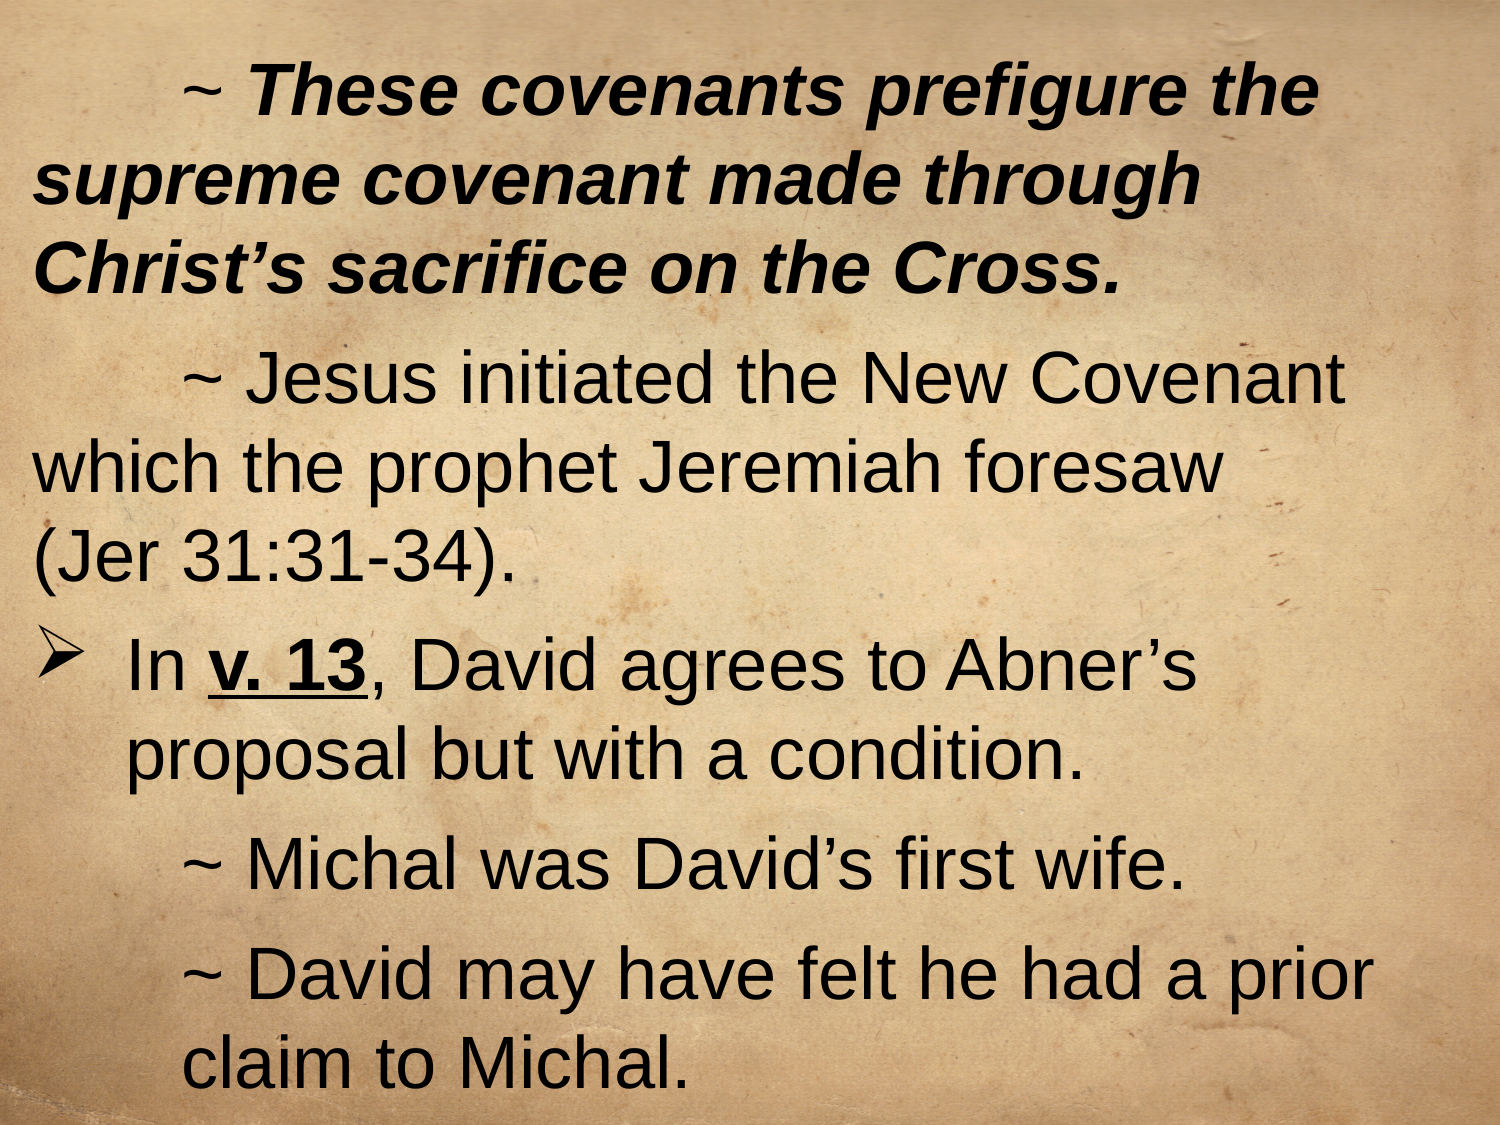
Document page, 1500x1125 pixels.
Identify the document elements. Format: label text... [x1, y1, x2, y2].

subtitle ~ These covenants prefigure the supreme covenant made through Christ’s sacrifice on the Cross. ~ Jesus initiated the New Covenant which the prophet Jeremiah foresaw (Jer 31:31-34). In v. 13, David agrees to Abner’s proposal but with a condition. ~ Michal was David’s first wife. ~ David may have felt he had a prior claim to Michal. [17, 33, 1483, 1125]
picture [0, 0, 1500, 1125]
